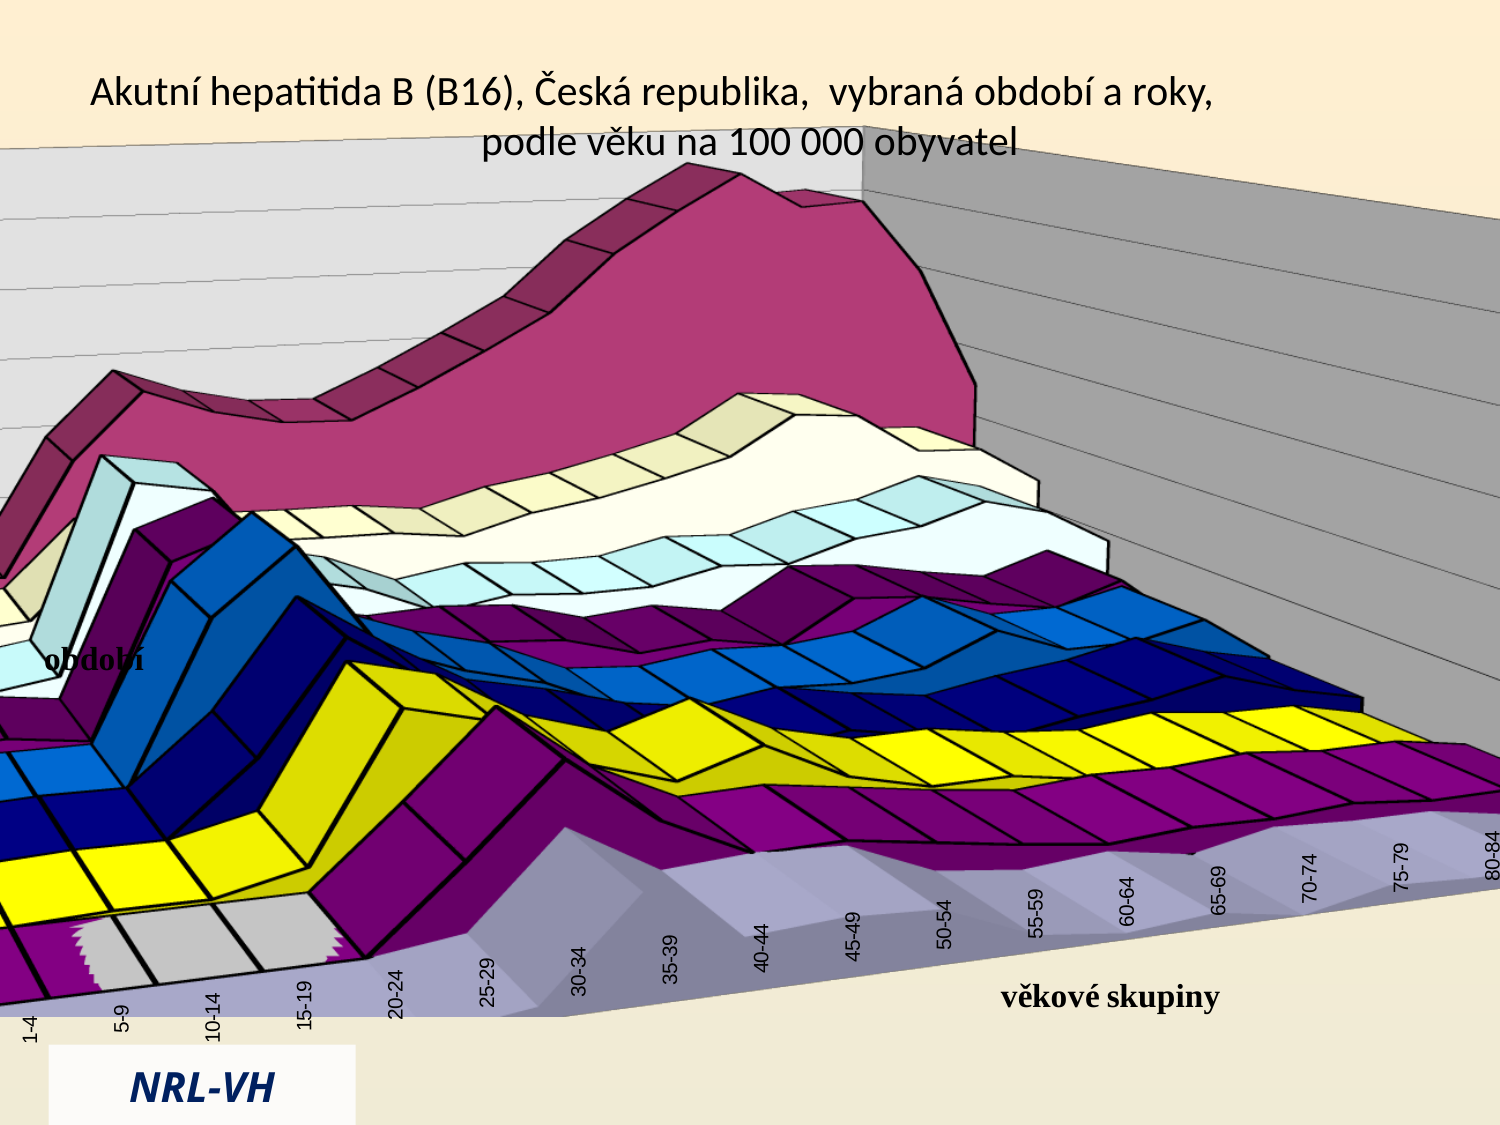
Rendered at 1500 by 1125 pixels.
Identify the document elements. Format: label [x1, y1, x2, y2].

chart [0, 3, 1500, 1122]
